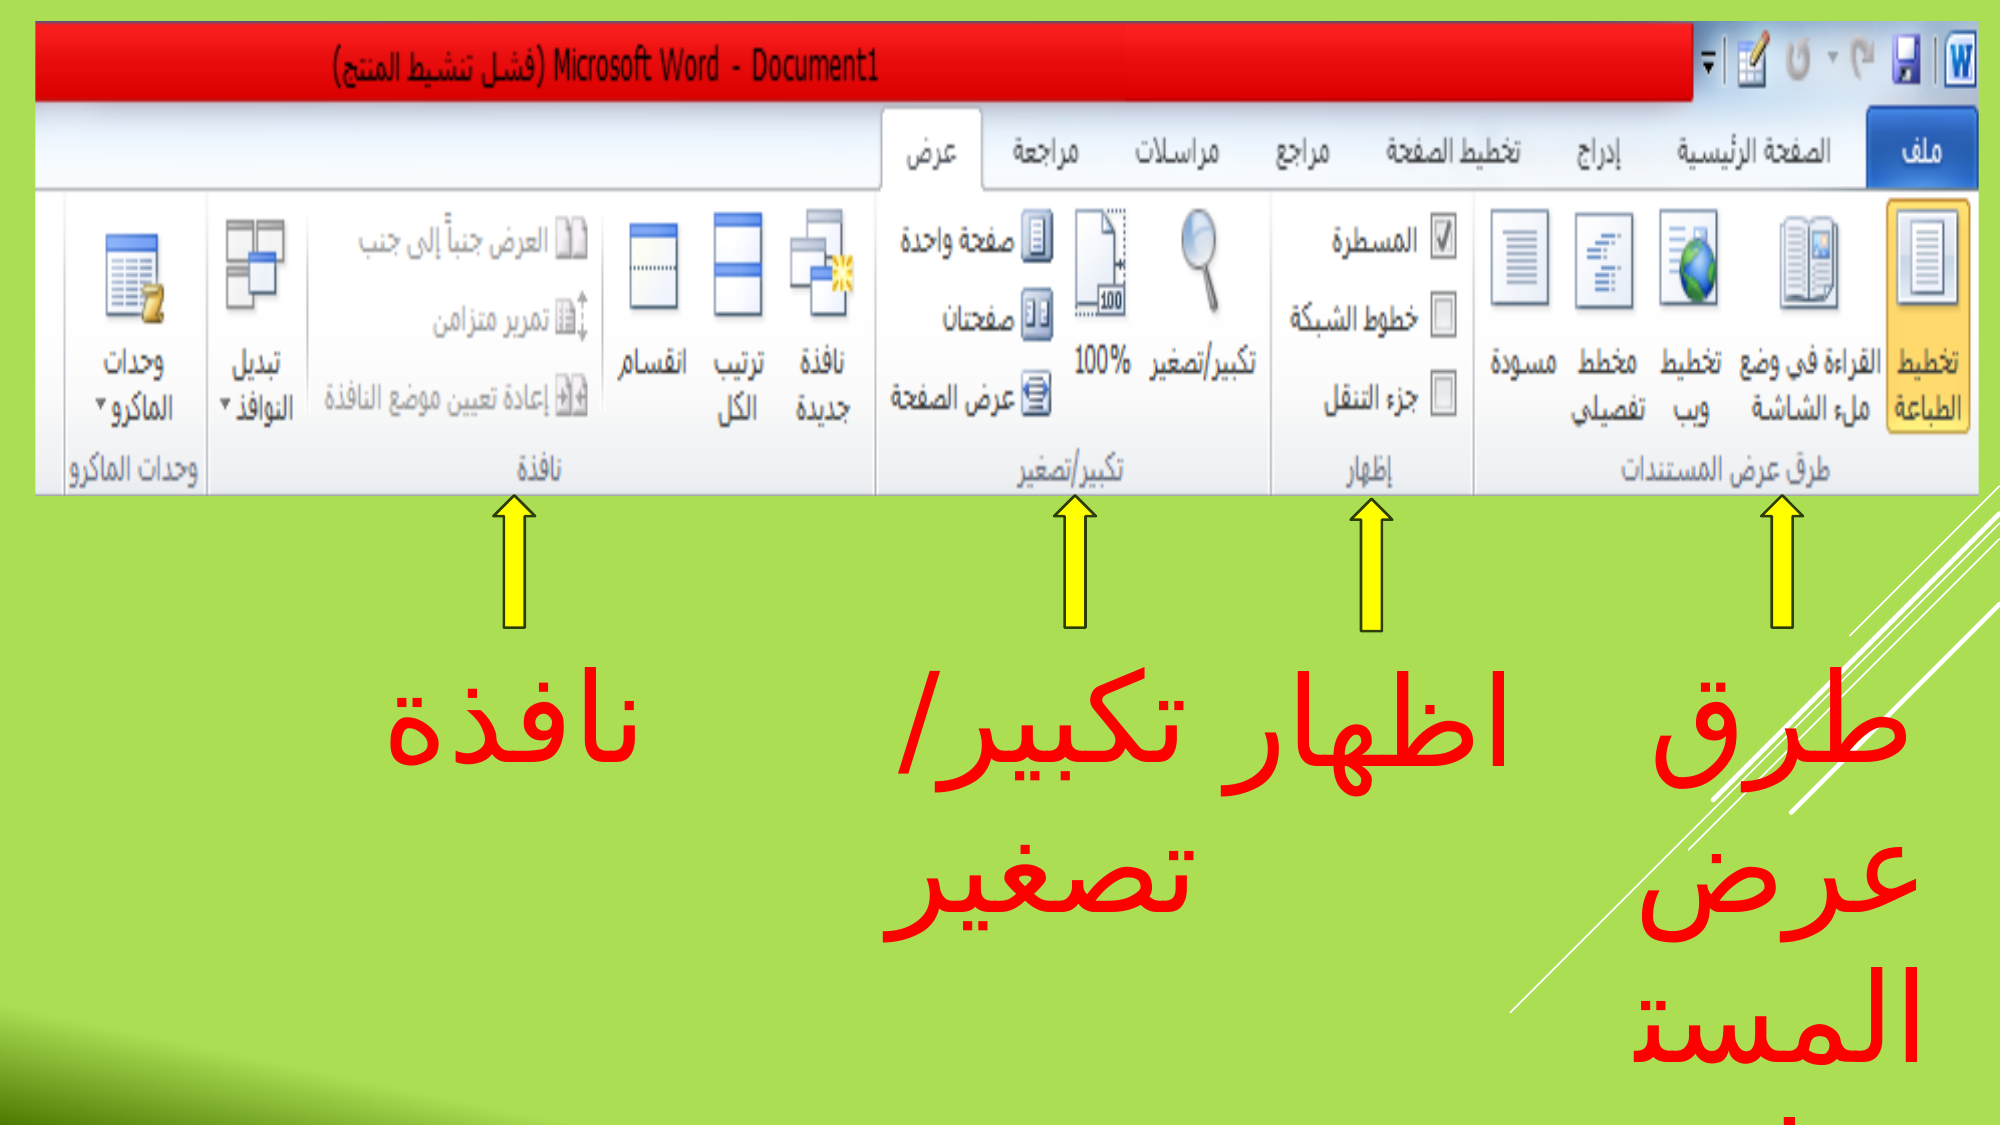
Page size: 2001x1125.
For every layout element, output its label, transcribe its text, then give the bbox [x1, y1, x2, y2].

text_box [1052, 496, 1098, 629]
text_box اظهار [1265, 634, 1542, 799]
text_box [492, 496, 537, 629]
text_box تكبير/تصغير [823, 630, 1265, 946]
text_box [1349, 497, 1394, 633]
picture [35, 21, 1979, 496]
text_box نافذة [344, 630, 685, 796]
text_box [1760, 496, 1805, 629]
text_box طرق عرض المستندات [1611, 630, 1953, 1125]
